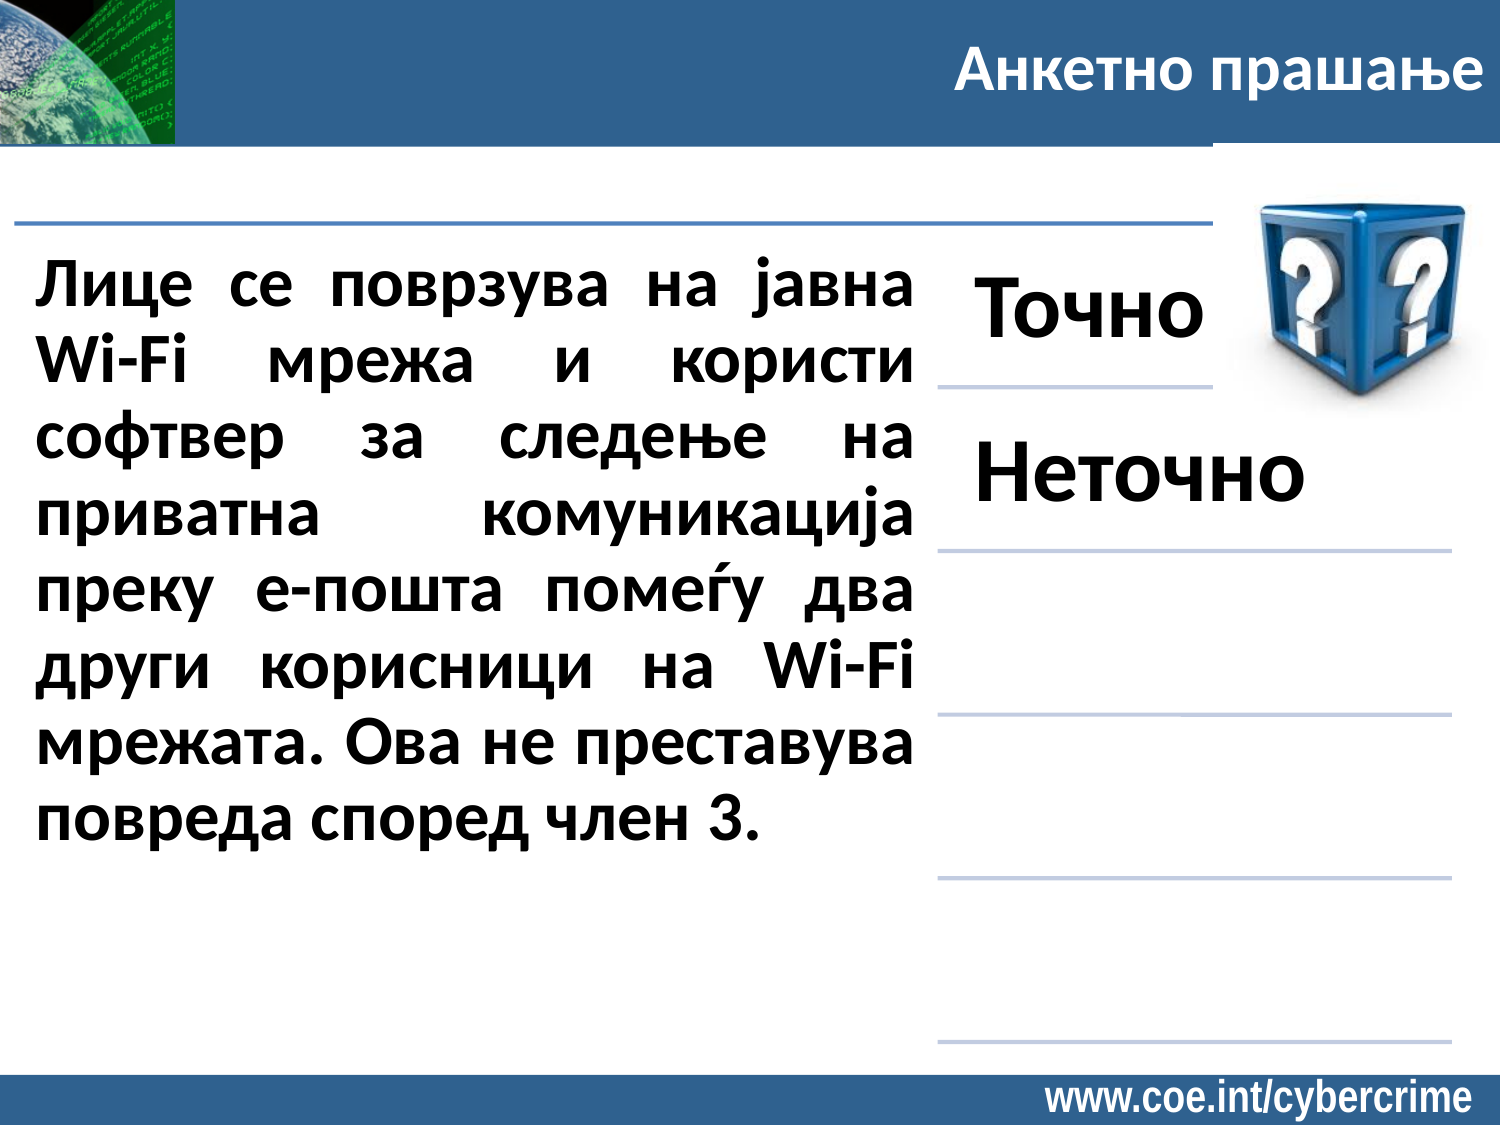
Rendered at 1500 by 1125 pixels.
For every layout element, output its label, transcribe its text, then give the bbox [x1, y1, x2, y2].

text_box www.coe.int/cybercrime [1030, 1059, 1500, 1125]
text_box [0, 1073, 1030, 1125]
picture [0, 0, 175, 144]
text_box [14, 222, 1454, 1053]
picture [1212, 142, 1500, 434]
text_box Анкетно прашање [177, 0, 1500, 149]
